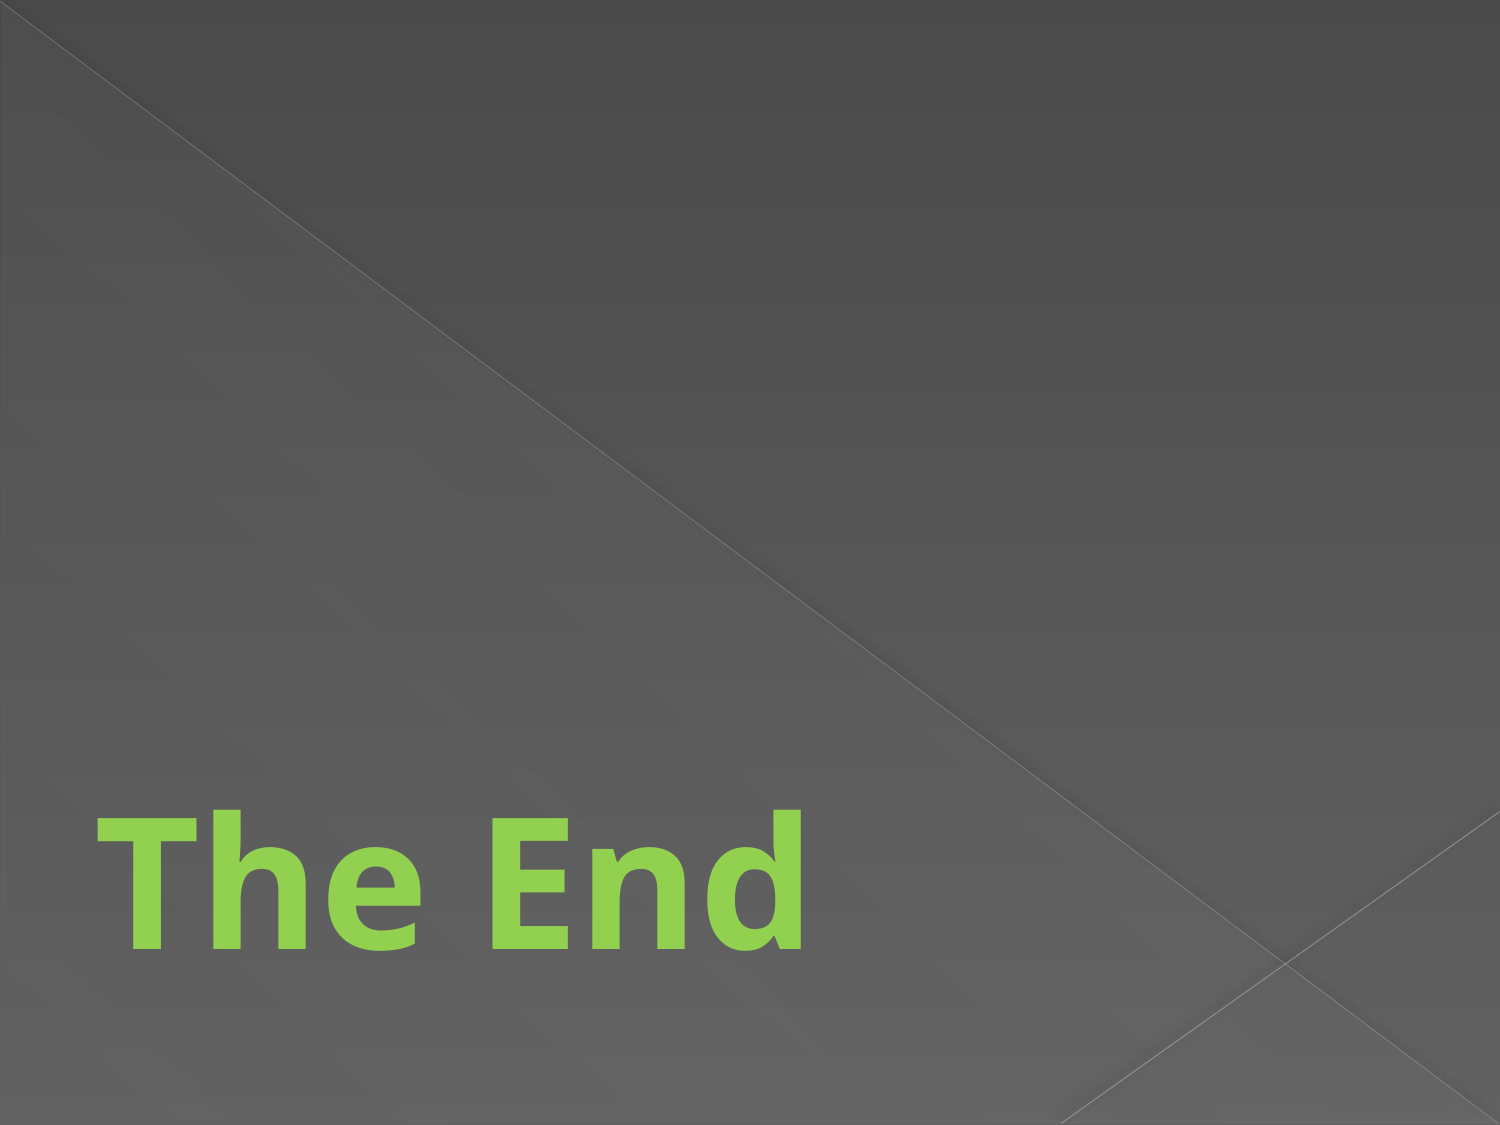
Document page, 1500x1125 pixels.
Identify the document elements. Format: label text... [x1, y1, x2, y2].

title The End [0, 761, 997, 992]
